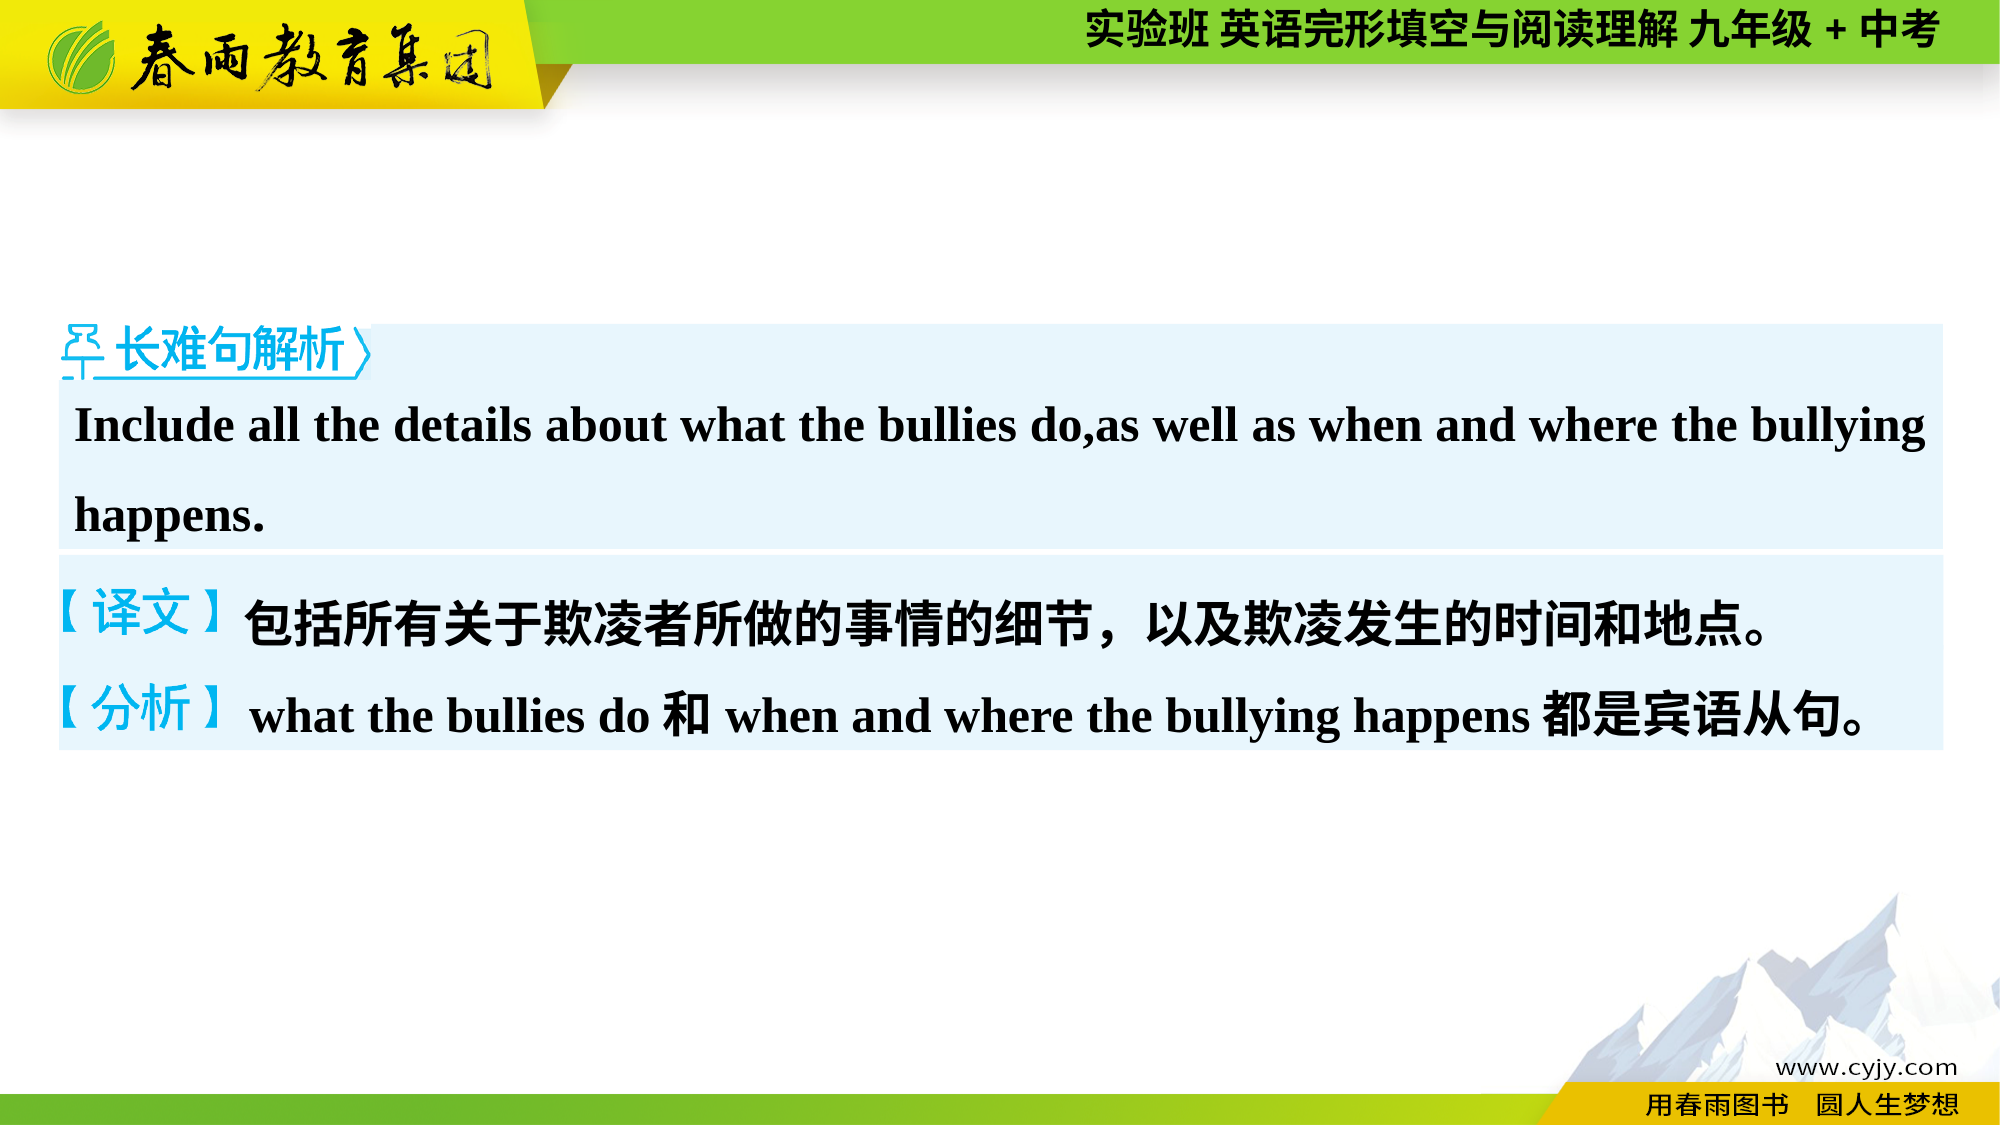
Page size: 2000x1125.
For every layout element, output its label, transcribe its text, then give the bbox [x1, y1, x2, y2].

list 包括所有关于欺凌者所做的事情的细节，以及欺凌发生的时间和地点。 [59, 554, 1944, 650]
picture [0, 0, 2000, 1125]
text_box what the bullies do和when and where the bullying happens都是宾语从句。 [59, 650, 1944, 751]
text_box Include all the details about what the bullies do,as well as when and where the bullying happens. [58, 323, 1943, 549]
